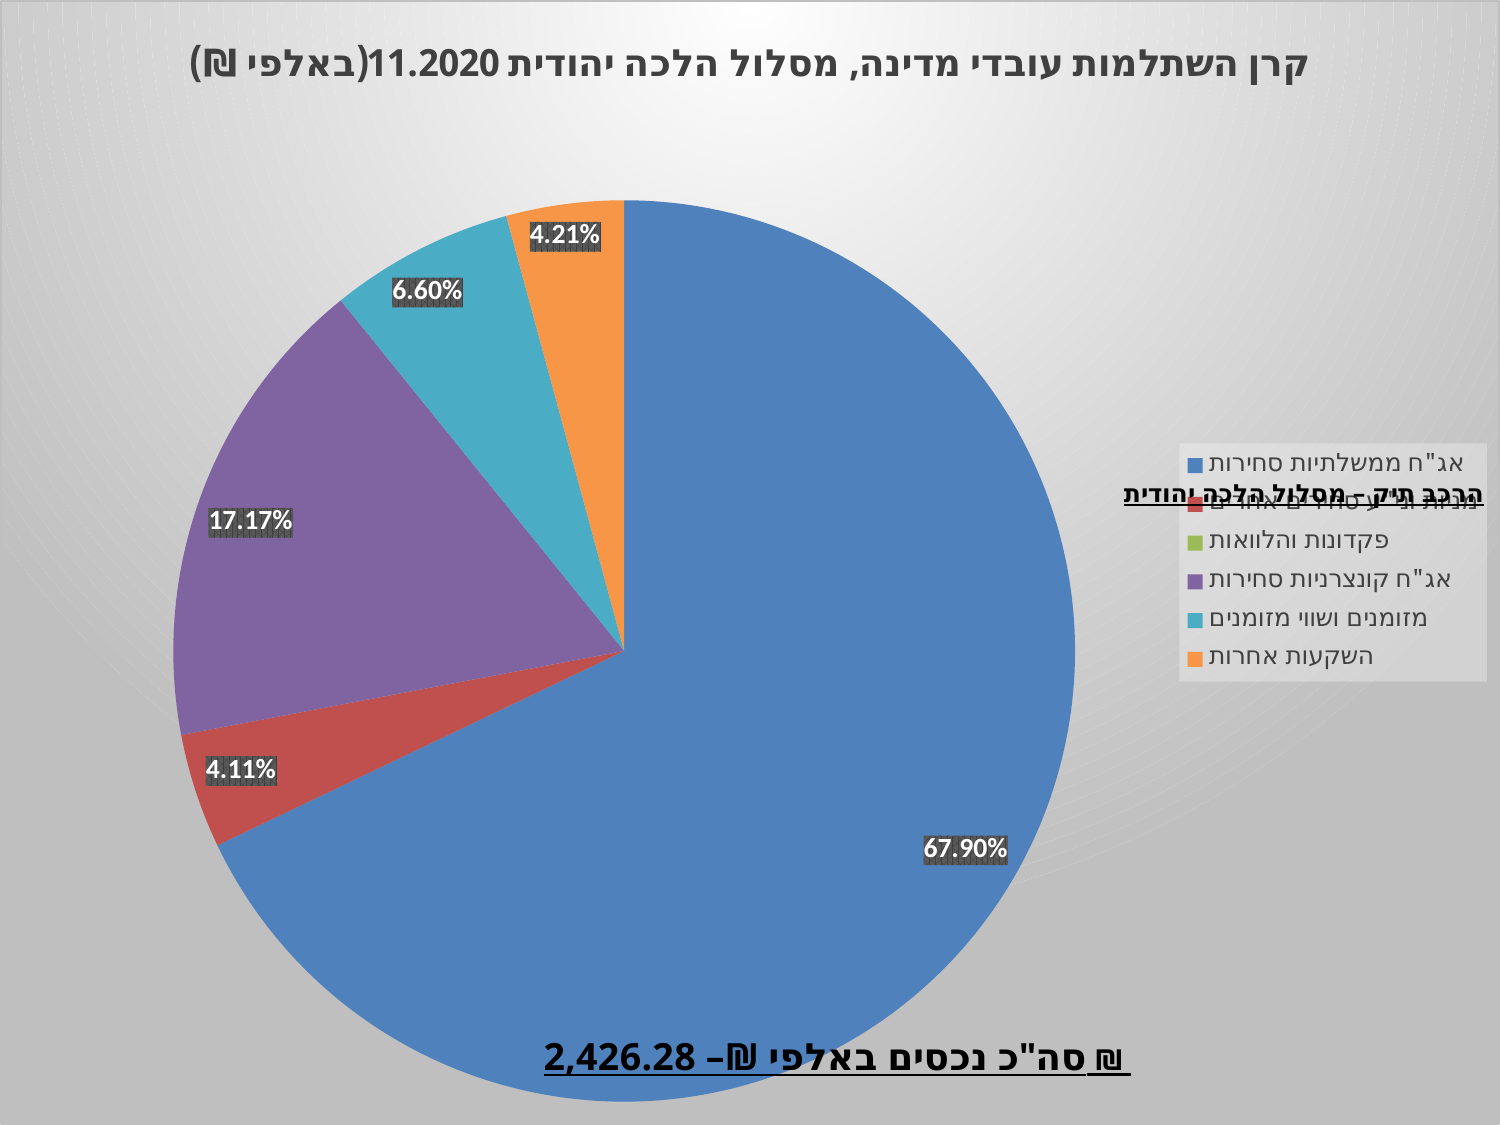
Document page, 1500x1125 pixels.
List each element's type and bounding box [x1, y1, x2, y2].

chart [0, 0, 1500, 1125]
